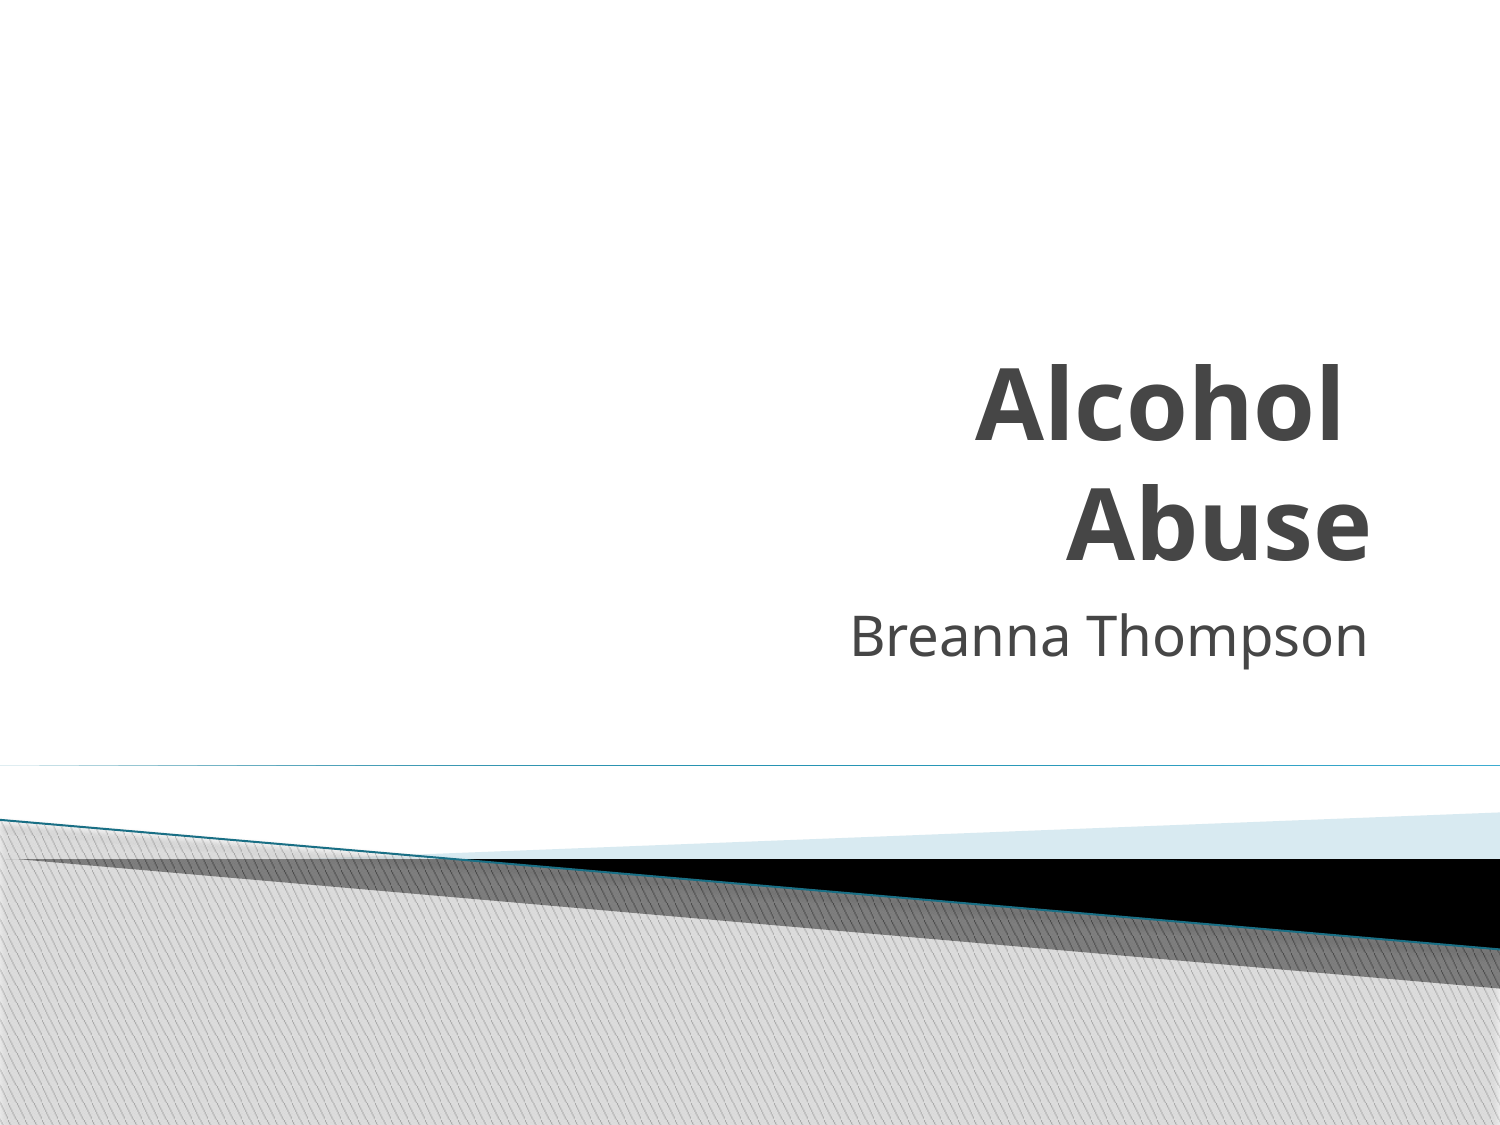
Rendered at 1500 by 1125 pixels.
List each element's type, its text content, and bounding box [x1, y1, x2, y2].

subtitle Breanna Thompson [112, 592, 1388, 790]
picture [5, 859, 1500, 989]
title Alcohol Abuse [112, 287, 1388, 588]
